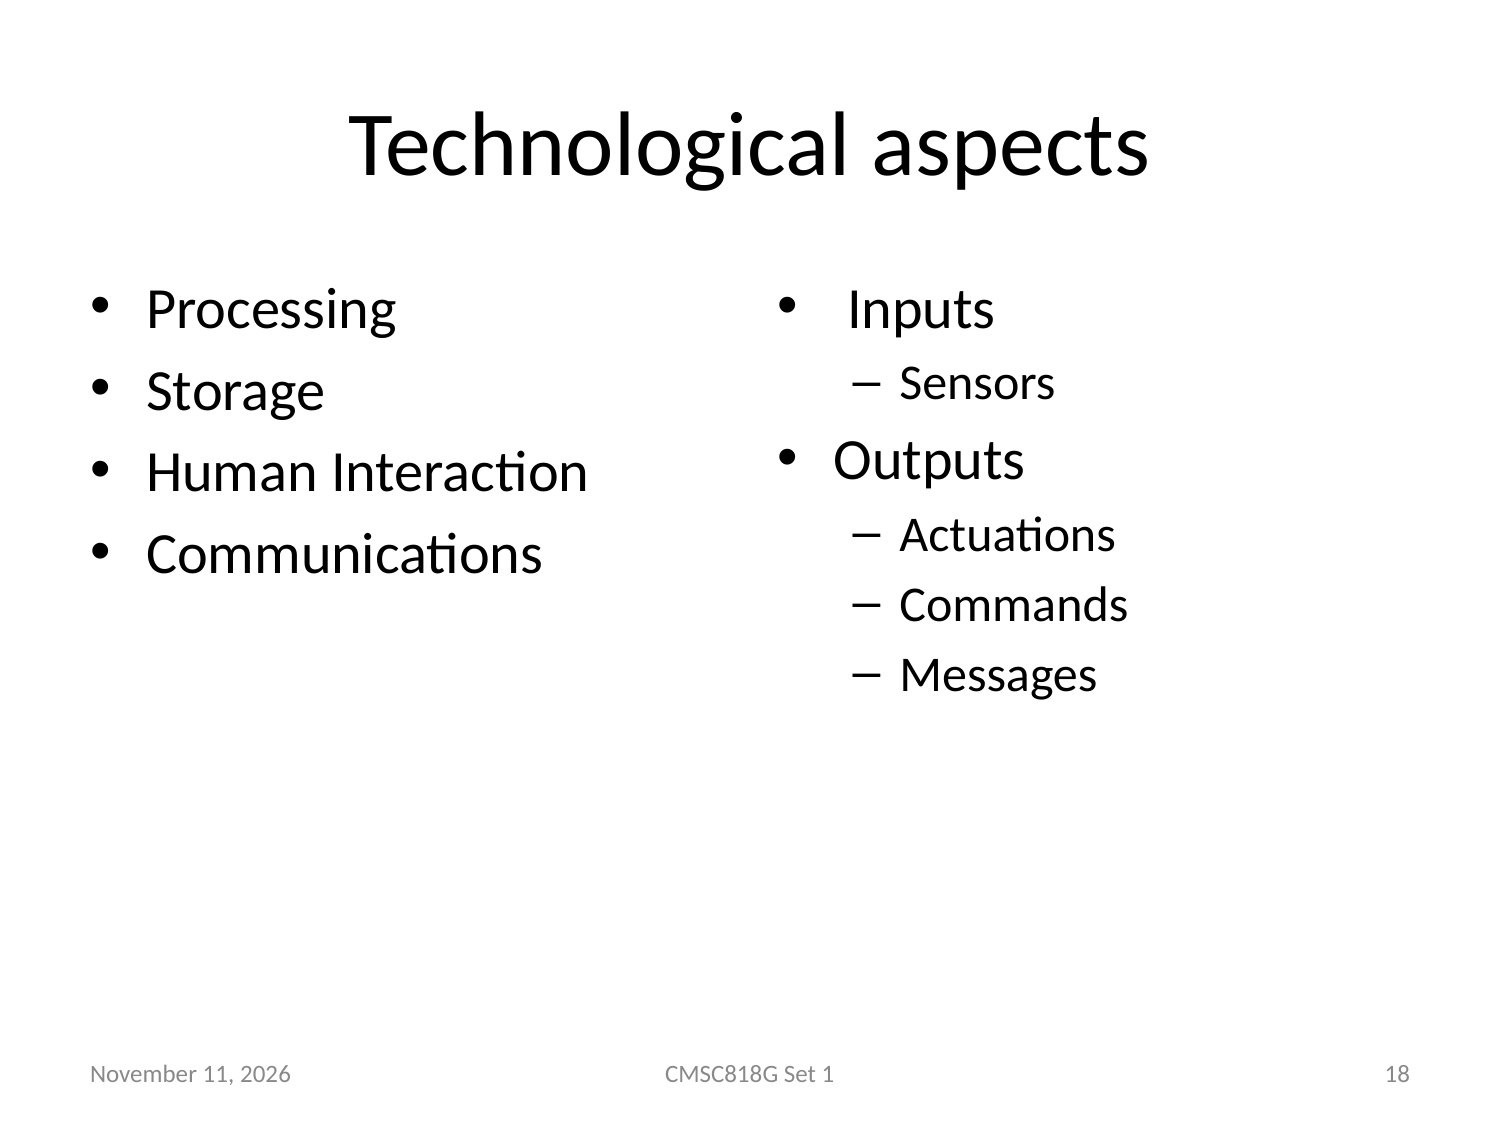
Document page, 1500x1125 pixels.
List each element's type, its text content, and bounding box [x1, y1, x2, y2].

slide_number 18 [1074, 1042, 1425, 1103]
list Inputs Sensors Outputs Actuations Commands Messages [762, 262, 1425, 1005]
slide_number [75, 1042, 425, 1103]
title Technological aspects [75, 45, 1425, 233]
list Processing Storage Human Interaction Communications [75, 262, 738, 1005]
footer CMSC818G Set 1 [512, 1042, 988, 1103]
